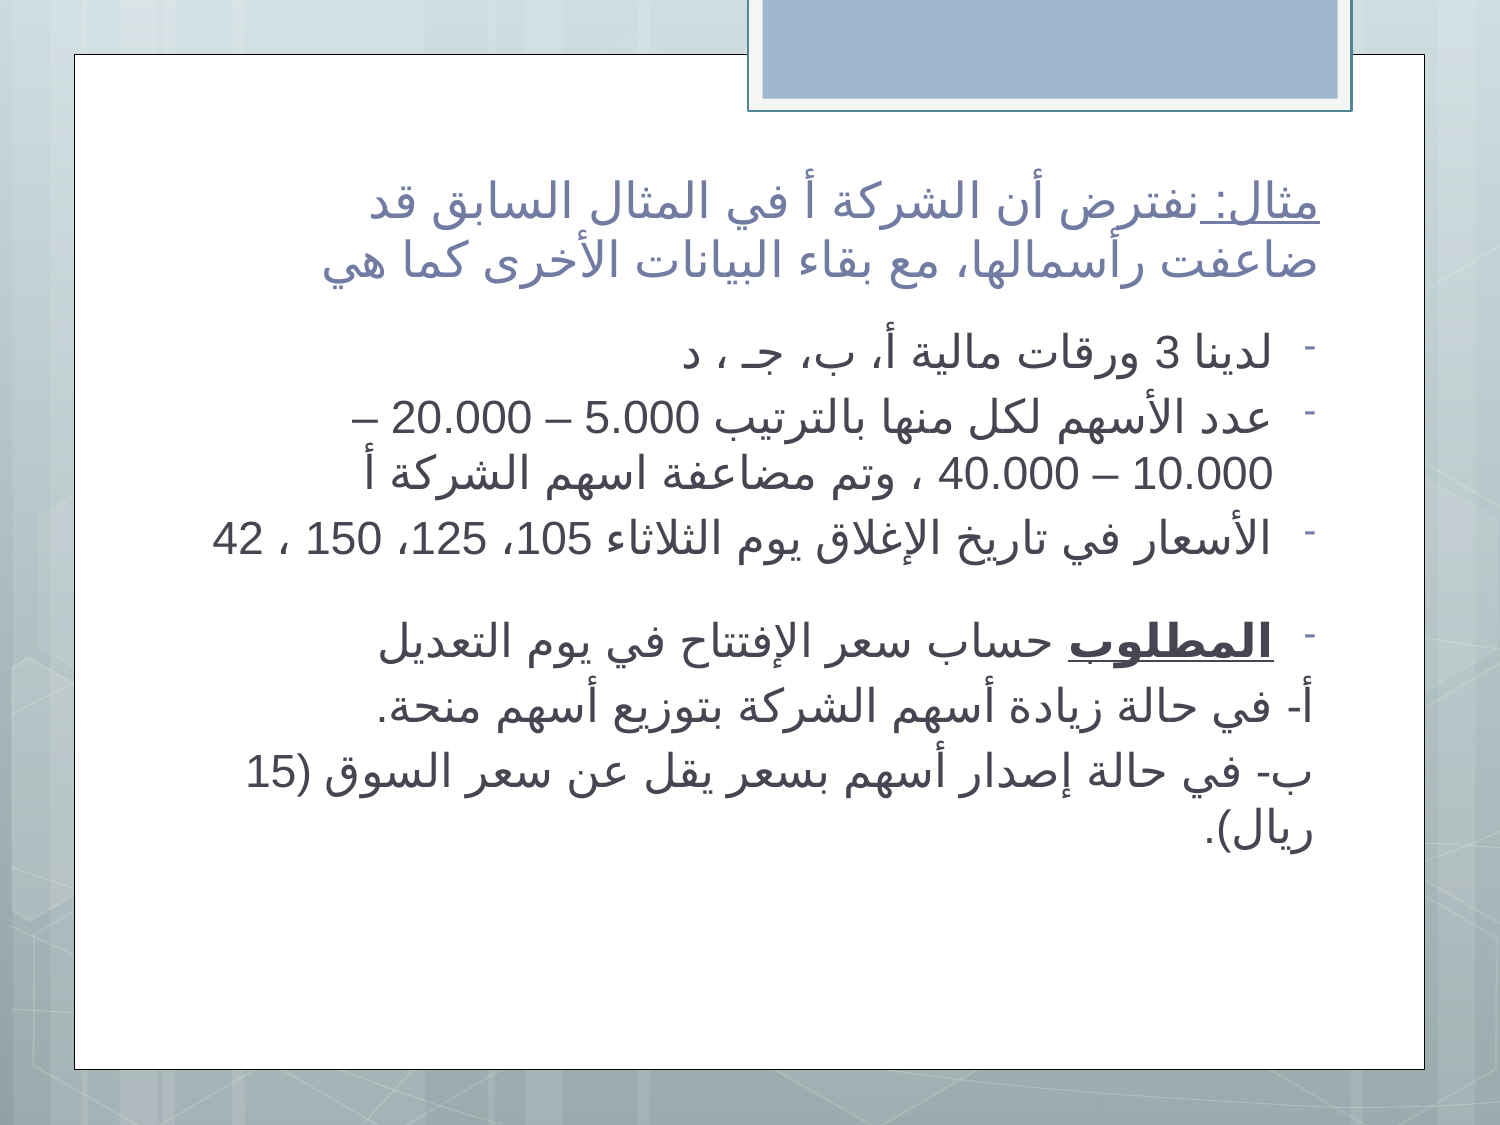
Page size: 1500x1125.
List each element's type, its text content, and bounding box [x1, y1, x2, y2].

title مثال: نفترض أن الشركة أ في المثال السابق قد ضاعفت رأسمالها، مع بقاء البيانات الأخرى كما هي [183, 160, 1336, 295]
list لدينا 3 ورقات مالية أ، ب، جـ ، د عدد الأسهم لكل منها بالترتيب 5.000 – 20.000 – 10.000 – 40.000 ، وتم مضاعفة اسهم الشركة أ الأسعار في تاريخ الإغلاق يوم الثلاثاء 105، 125، 150 ، 42 المطلوب حساب سعر الإفتتاح في يوم التعديل أ- في حالة زيادة أسهم الشركة بتوزيع أسهم منحة. ب- في حالة إصدار أسهم بسعر يقل عن سعر السوق (15 ريال). [183, 314, 1341, 870]
